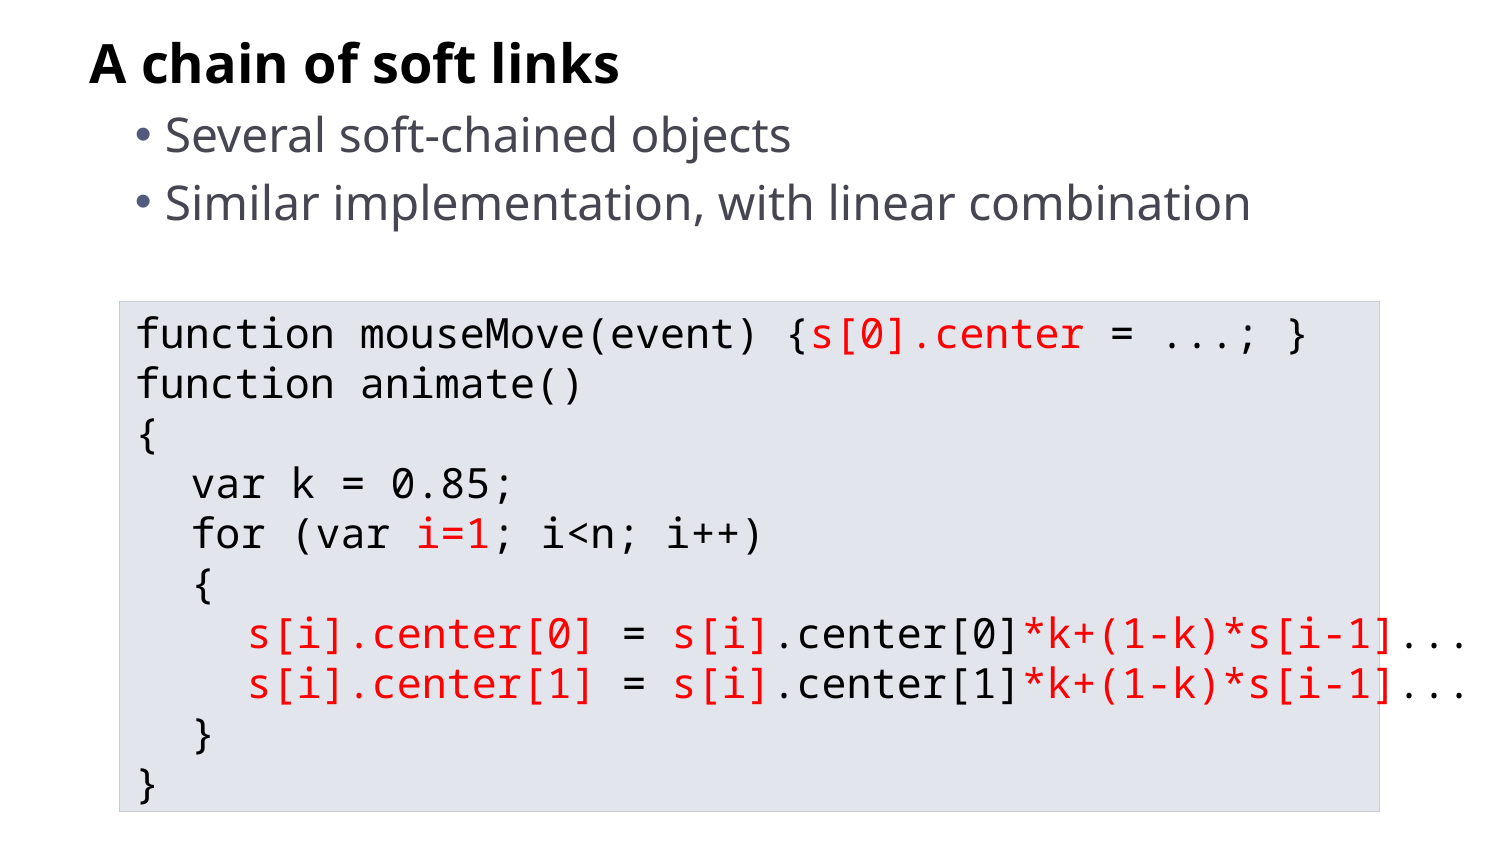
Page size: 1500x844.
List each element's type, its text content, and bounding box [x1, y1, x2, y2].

text_box function mouseMove(event) {s[0].center = ...; } function animate() { var k = 0.85; for (var i=1; i<n; i++) { s[i].center[0] = s[i].center[0]*k+(1-k)*s[i-1]... s[i].center[1] = s[i].center[1]*k+(1-k)*s[i-1]... } } [119, 301, 1380, 812]
list A chain of soft links Several soft-chained objects Similar implementation, with linear combination [75, 21, 1475, 835]
